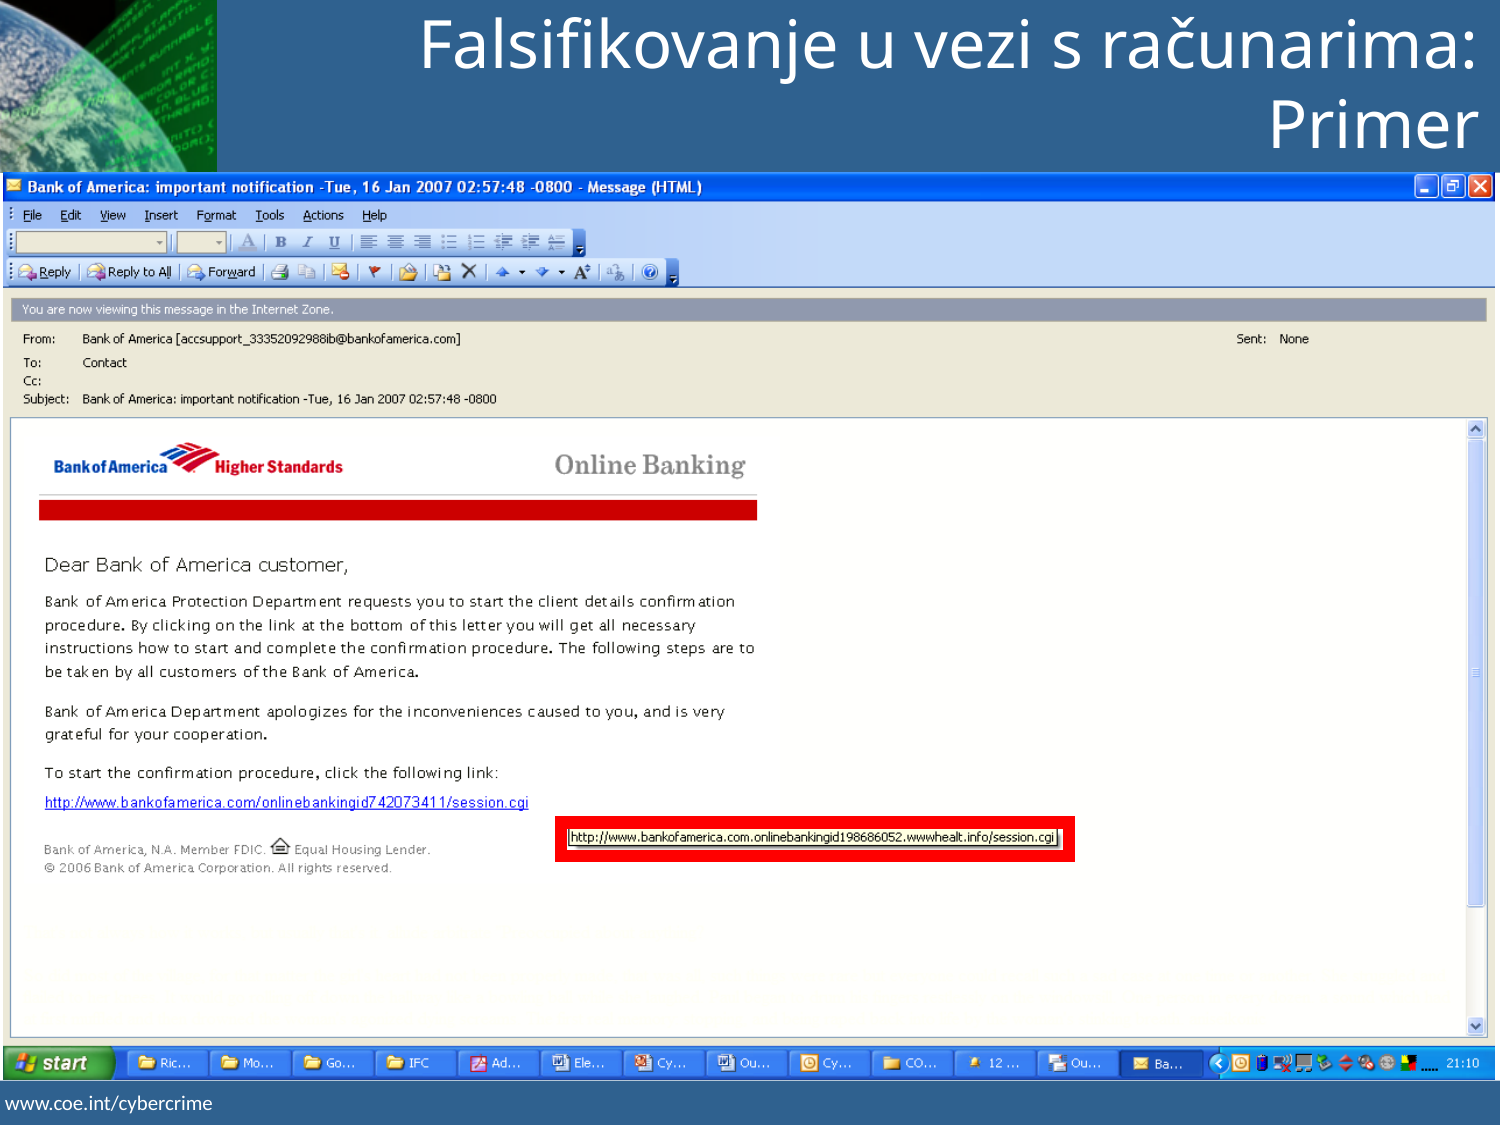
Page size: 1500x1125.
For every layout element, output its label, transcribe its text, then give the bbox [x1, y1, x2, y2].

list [3, 172, 1495, 1080]
text_box Falsifikovanje u vezi s računarima: Primer [242, 0, 1495, 169]
picture [0, 0, 217, 173]
